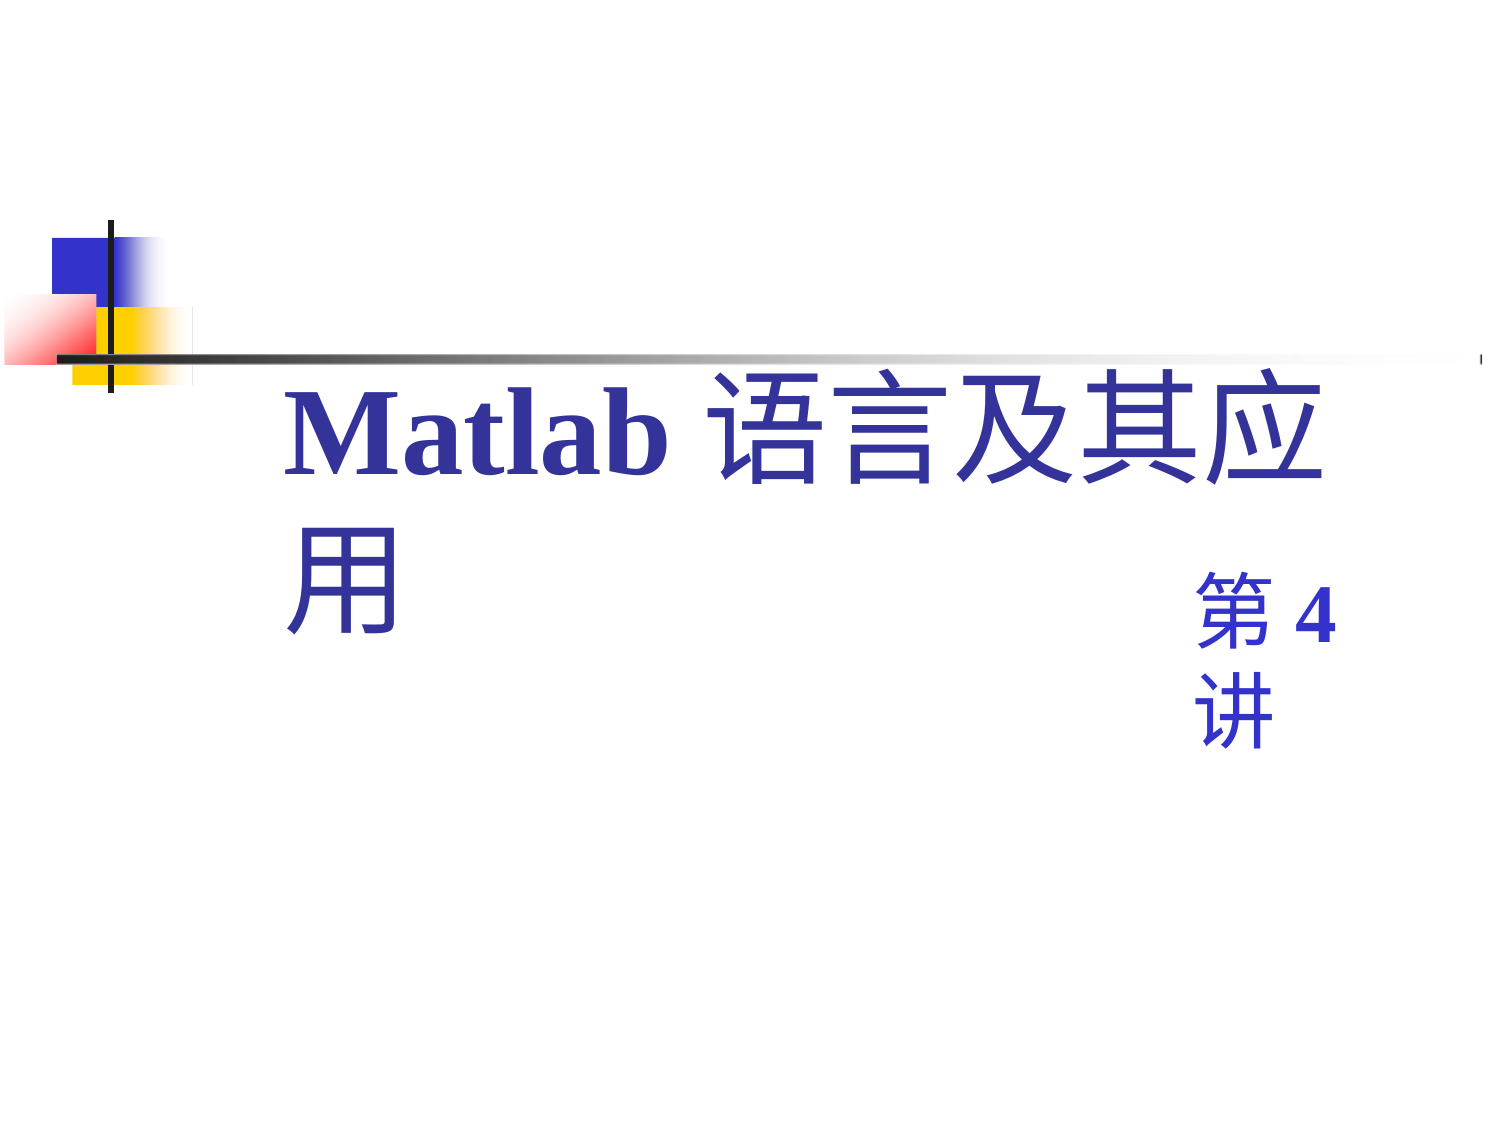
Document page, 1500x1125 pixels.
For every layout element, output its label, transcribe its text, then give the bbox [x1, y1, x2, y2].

picture [1425, 354, 1483, 365]
text_box 第4讲 [1190, 558, 1403, 759]
title Matlab语言及其应用 [75, 349, 1425, 650]
picture [114, 237, 194, 349]
picture [4, 294, 97, 365]
